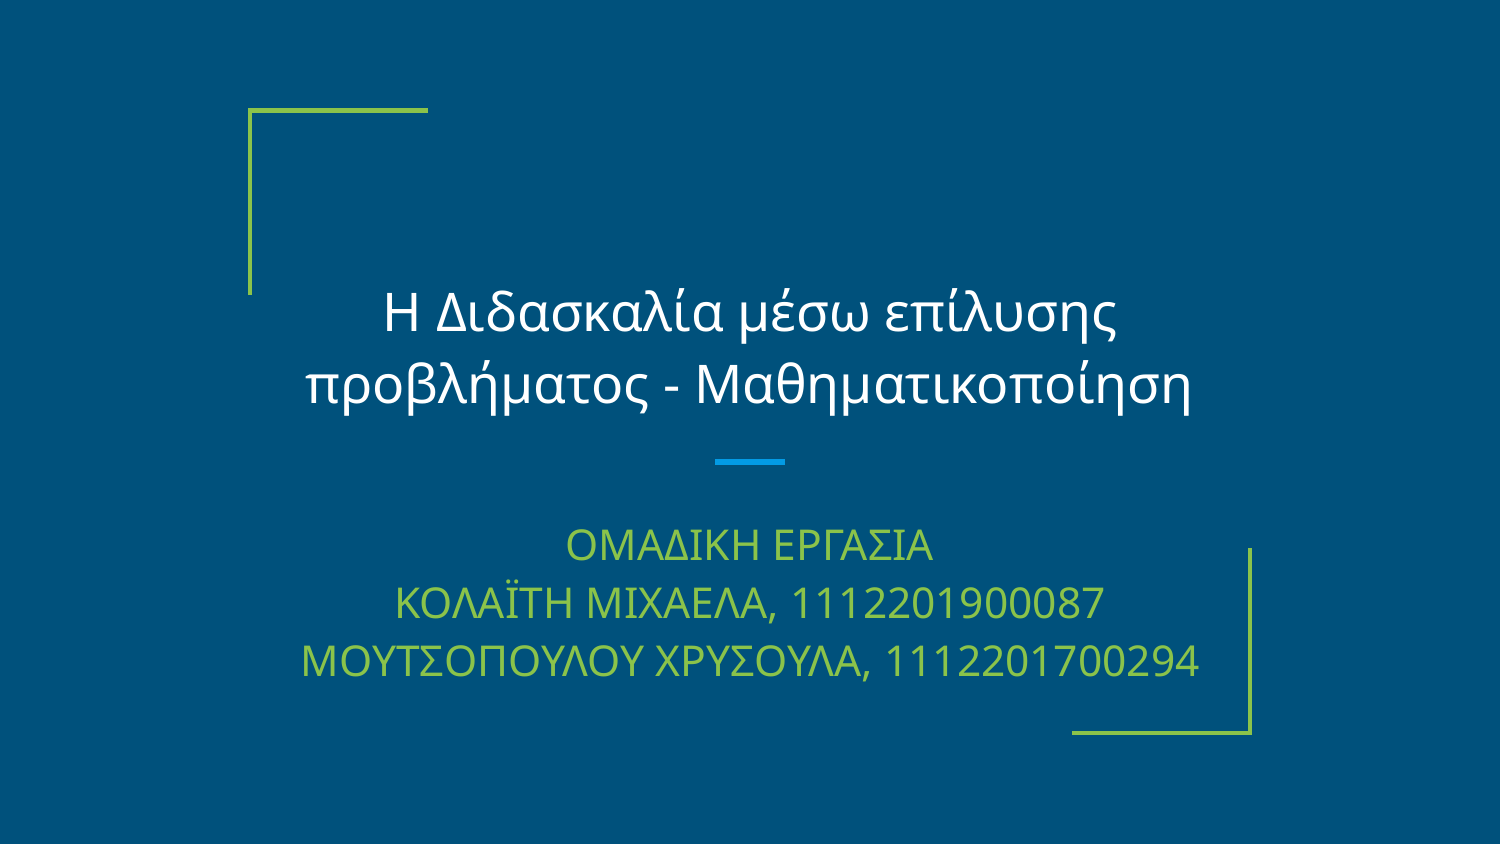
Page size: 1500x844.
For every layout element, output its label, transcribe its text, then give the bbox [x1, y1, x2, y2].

title Η Διδασκαλία μέσω επίλυσης προβλήματος - Μαθηματικοποίηση [275, 195, 1225, 435]
subtitle ΟΜΑΔΙΚΗ ΕΡΓΑΣΙΑ ΚΟΛΑΪΤΗ ΜΙΧΑΕΛΑ, 1112201900087 ΜΟΥΤΣΟΠΟΥΛΟΥ ΧΡΥΣΟΥΛΑ, 1112201700294 [275, 500, 1225, 721]
